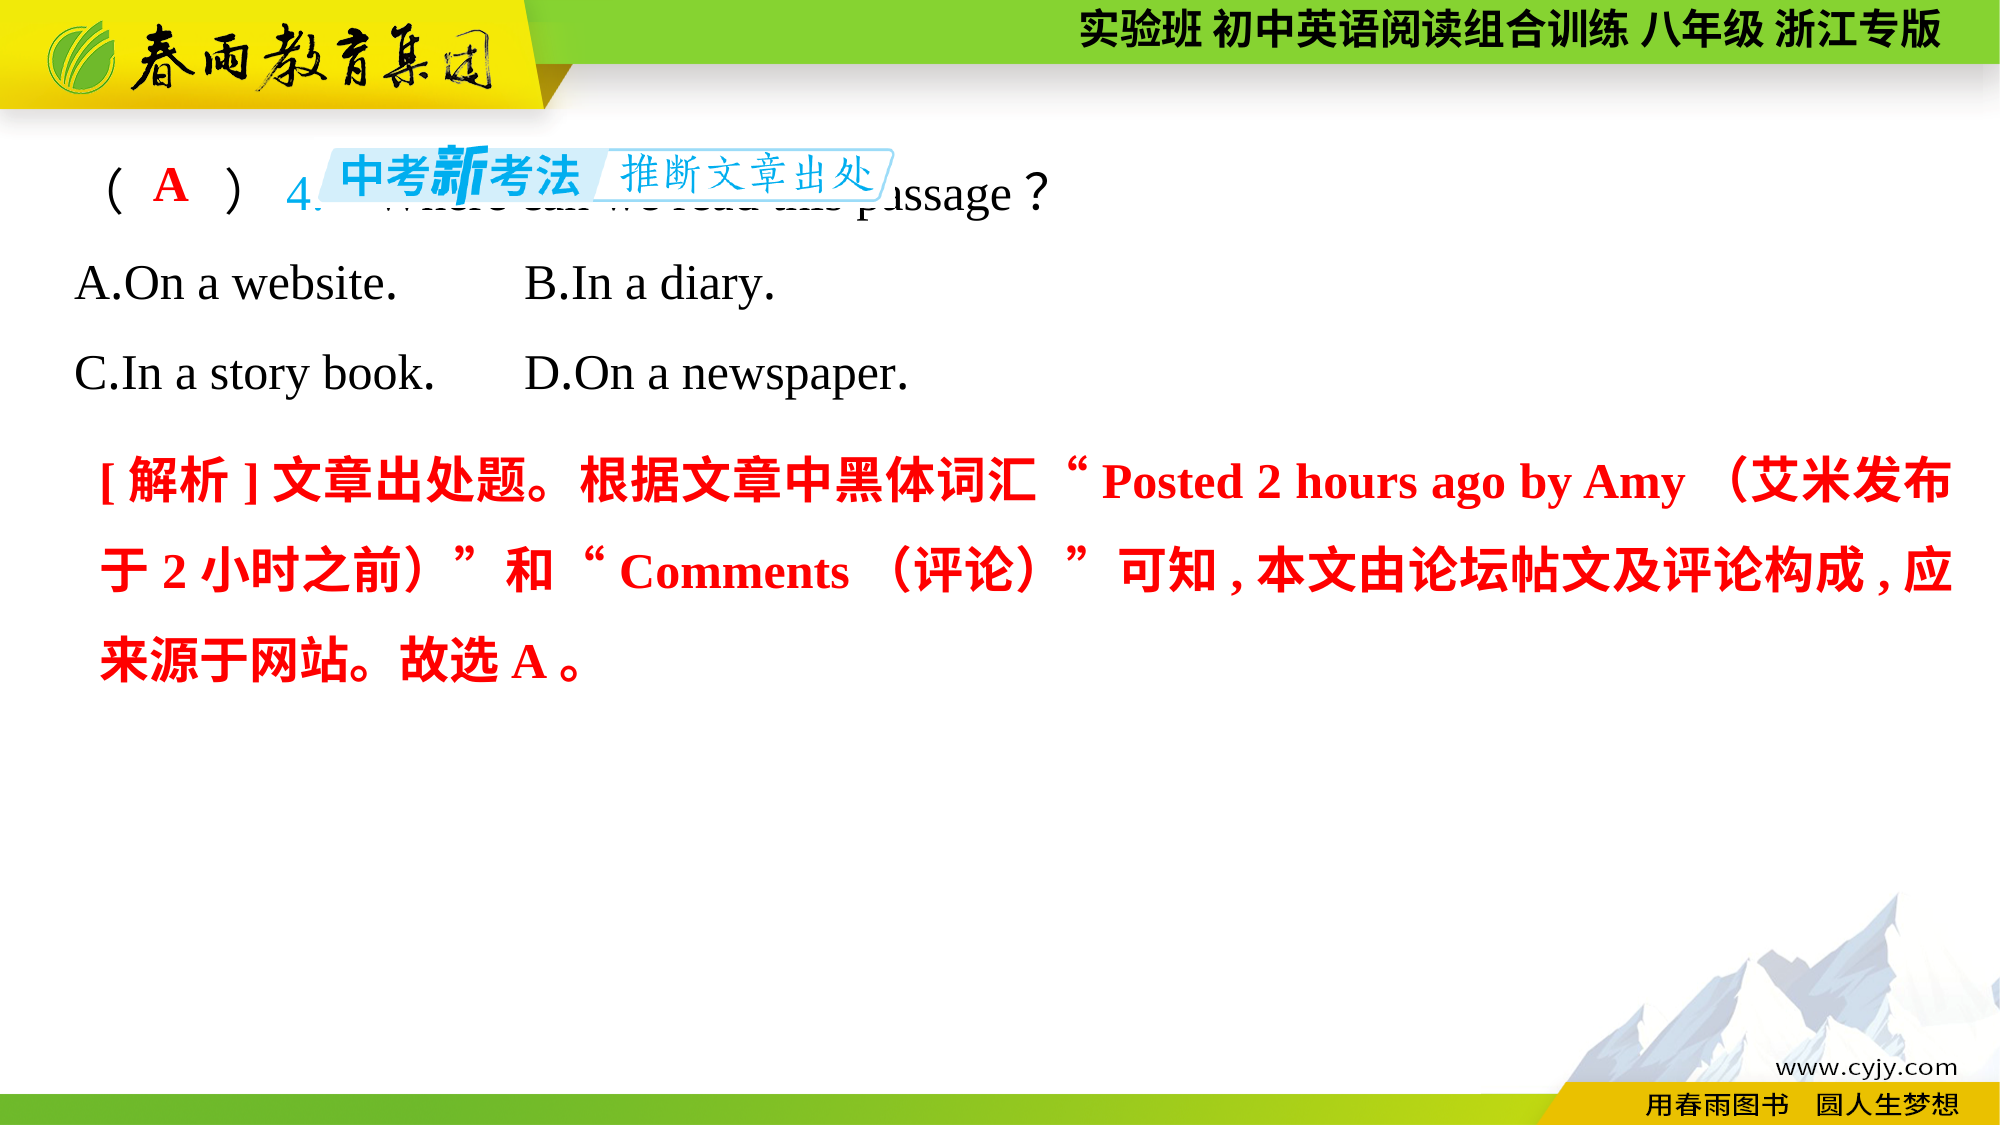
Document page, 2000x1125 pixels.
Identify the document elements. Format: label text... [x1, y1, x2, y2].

text_box [解析]文章出处题。根据文章中黑体词汇“Posted 2 hours ago by Amy（艾米发布于2小时之前）”和“Comments（评论）”可知,本文由论坛帖文及评论构成,应来源于网站。故选A。 [84, 410, 1969, 696]
picture [0, 0, 2000, 1125]
text_box A [138, 144, 204, 219]
list （ ）4. Where can we read this passage？ A.On a website. B.In a diary. C.In a story book. D.On a newspaper. [59, 122, 1944, 399]
